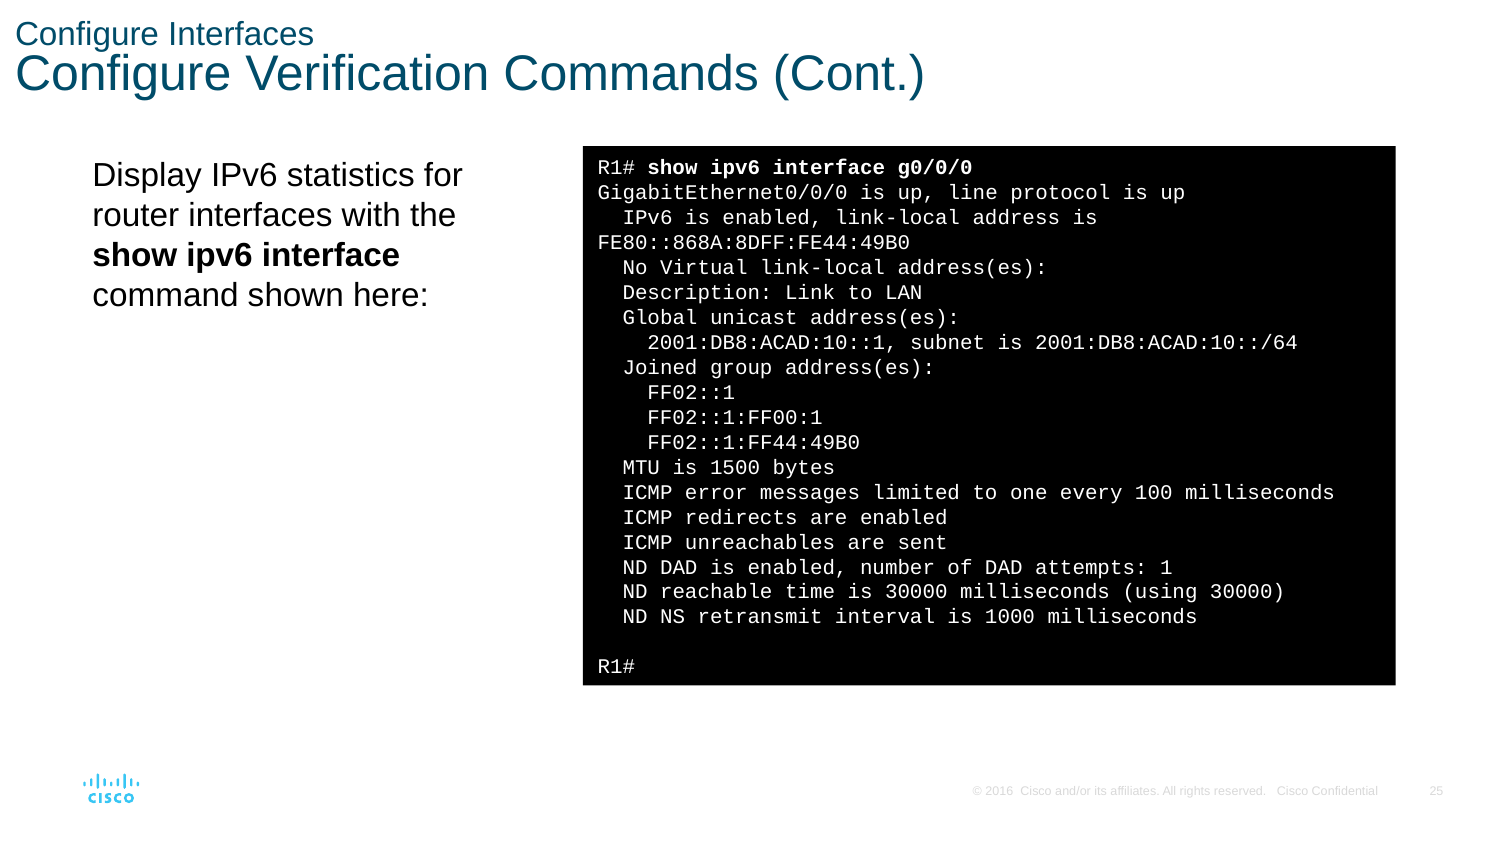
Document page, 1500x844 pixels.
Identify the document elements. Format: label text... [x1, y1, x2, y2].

text_box R1# show ipv6 interface g0/0/0 GigabitEthernet0/0/0 is up, line protocol is up IPv6 is enabled, link-local address is FE80::868A:8DFF:FE44:49B0 No Virtual link-local address(es): Description: Link to LAN Global unicast address(es): 2001:DB8:ACAD:10::1, subnet is 2001:DB8:ACAD:10::/64 Joined group address(es): FF02::1 FF02::1:FF00:1 FF02::1:FF44:49B0 MTU is 1500 bytes ICMP error messages limited to one every 100 milliseconds ICMP redirects are enabled ICMP unreachables are sent ND DAD is enabled, number of DAD attempts: 1 ND reachable time is 30000 milliseconds (using 30000) ND NS retransmit interval is 1000 milliseconds R1# [582, 146, 1396, 686]
title Configure Interfaces Configure Verification Commands (Cont.) [0, 0, 1369, 121]
text_box Display IPv6 statistics for router interfaces with the show ipv6 interface command shown here: [77, 146, 511, 321]
